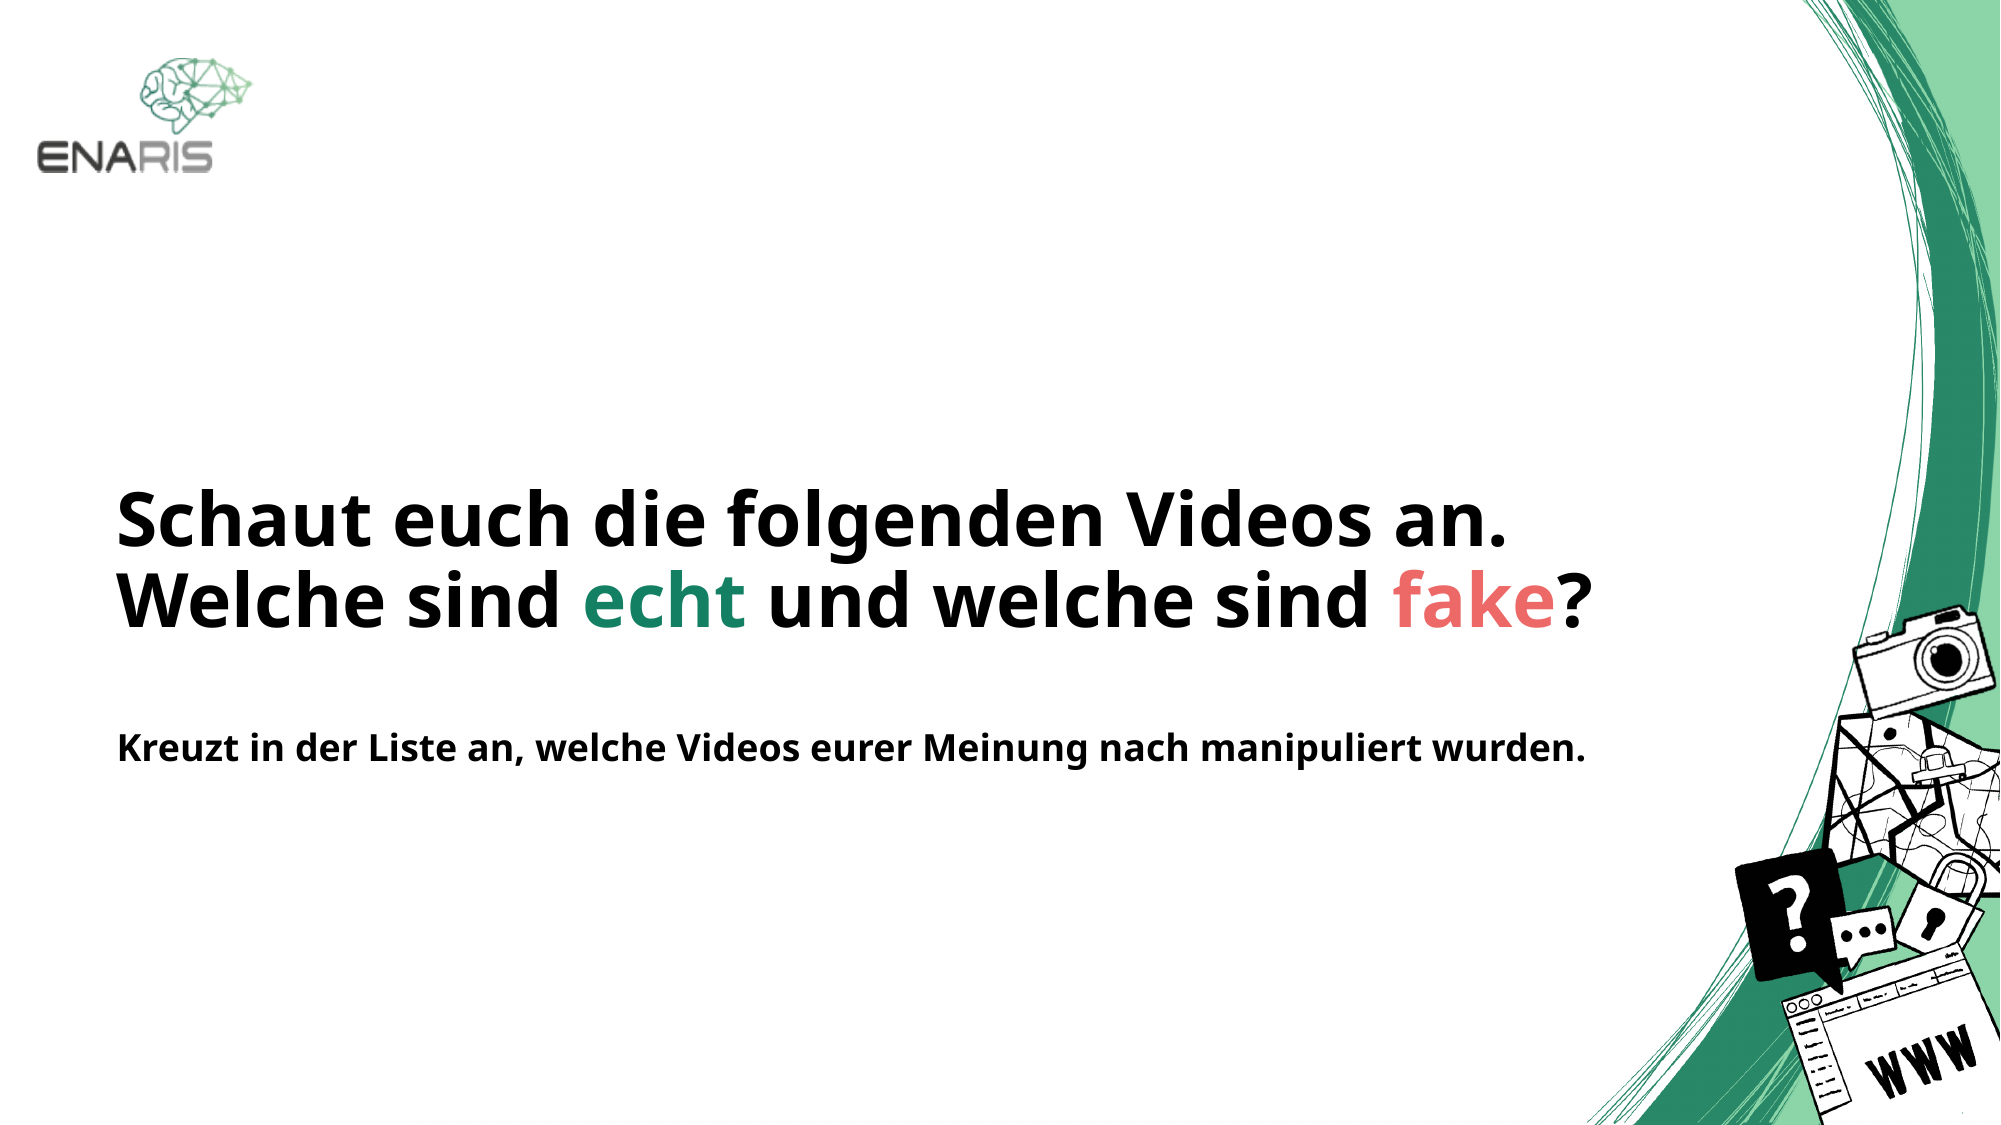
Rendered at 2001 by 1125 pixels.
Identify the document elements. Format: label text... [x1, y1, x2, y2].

picture [37, 58, 254, 173]
title Schaut euch die folgenden Videos an. Welche sind echt und welche sind fake? [101, 453, 1711, 640]
picture [408, 0, 2000, 1125]
text_box Kreuzt in der Liste an, welche Videos eurer Meinung nach manipuliert wurden. [101, 640, 1711, 859]
